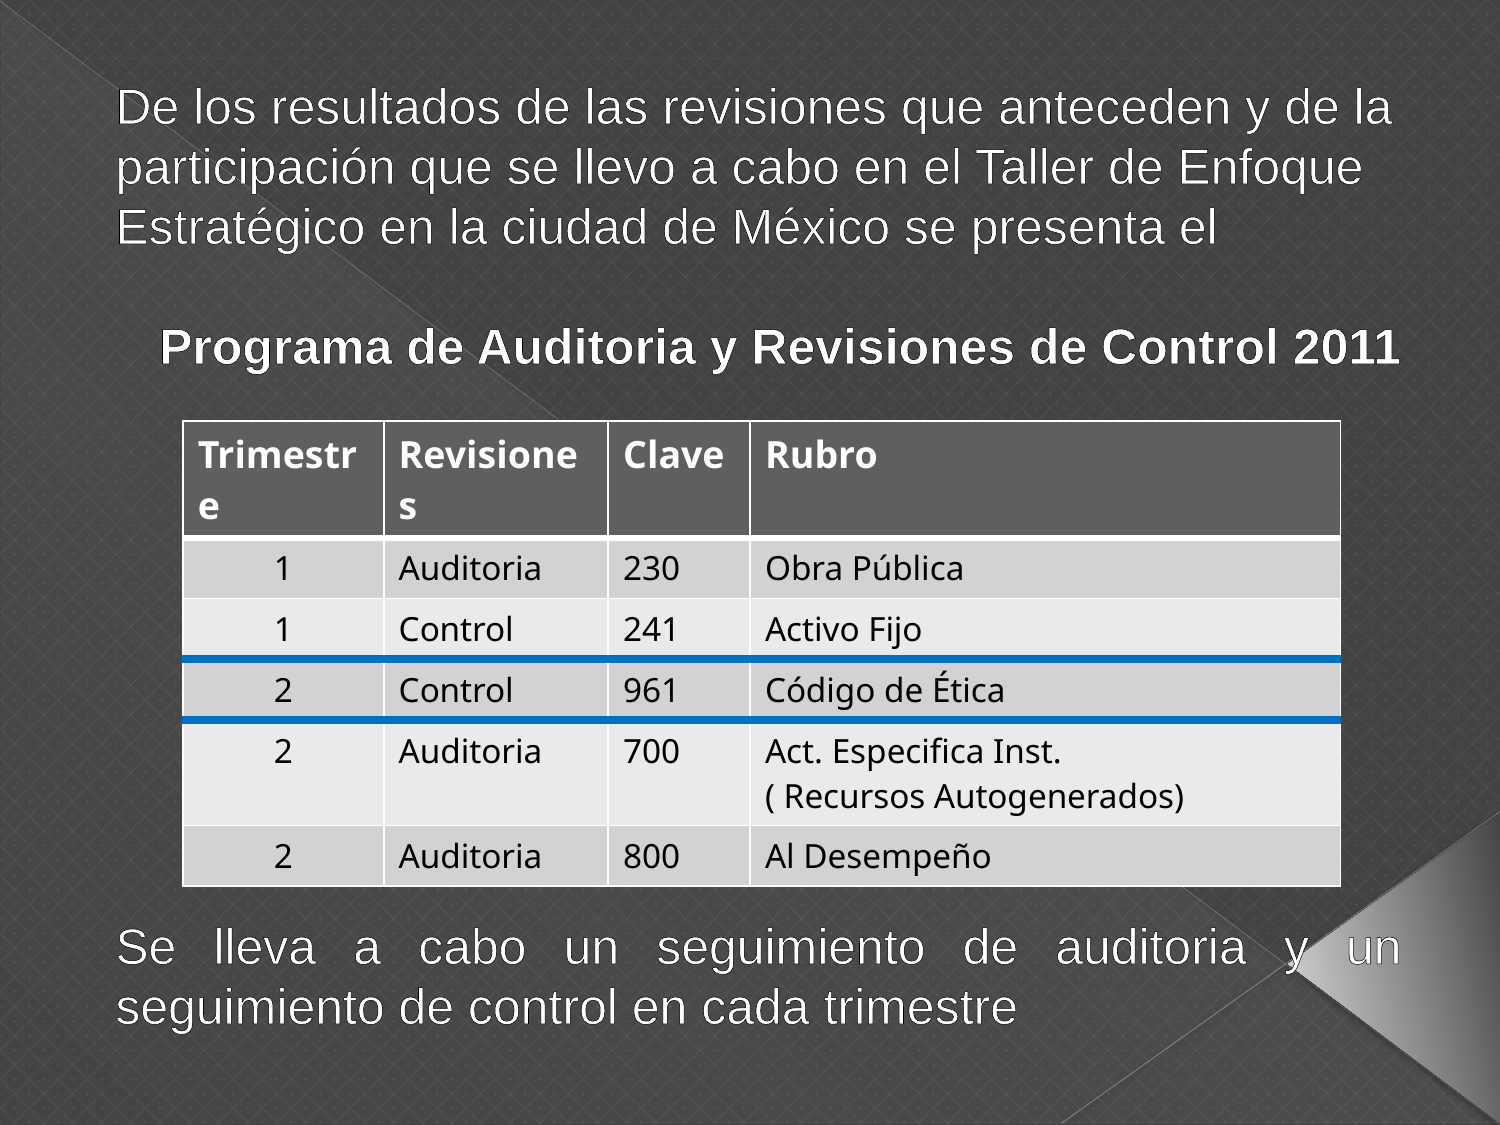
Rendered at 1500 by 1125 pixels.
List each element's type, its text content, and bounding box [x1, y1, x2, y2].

table_cell Activo Fijo [751, 599, 1340, 655]
table_cell 1 [184, 541, 383, 598]
table_cell 230 [609, 541, 749, 598]
table_cell Act. Especifica Inst. ( Recursos Autogenerados) [751, 724, 1340, 825]
table_cell Auditoria [385, 724, 607, 825]
table_cell Control [385, 663, 607, 716]
table_cell Control [385, 599, 607, 655]
table_cell Auditoria [385, 541, 607, 598]
table_cell Al Desempeño [751, 826, 1340, 885]
table_cell Auditoria [385, 826, 607, 885]
table_header Rubro [751, 422, 1340, 535]
table_header Trimestre [184, 422, 383, 535]
table_cell 241 [609, 599, 749, 655]
table_header Clave [609, 422, 749, 535]
table_cell 2 [184, 724, 383, 825]
table_cell 961 [609, 663, 749, 716]
table_cell 2 [184, 826, 383, 885]
table_cell 800 [609, 826, 749, 885]
table_cell 700 [609, 724, 749, 825]
table_cell 2 [184, 663, 383, 716]
table_cell Obra Pública [751, 541, 1340, 598]
subtitle De los resultados de las revisiones que anteceden y de la participación que se llevo a cabo en el Taller de Enfoque Estratégico en la ciudad de México se presenta el Programa de Auditoria y Revisiones de Control 2011 Se lleva a cabo un seguimiento de auditoria y un seguimiento de control en cada trimestre [100, 66, 1424, 1125]
table_header Revisiones [385, 422, 607, 535]
table_cell 1 [184, 599, 383, 655]
table_cell Código de Ética [751, 663, 1340, 716]
